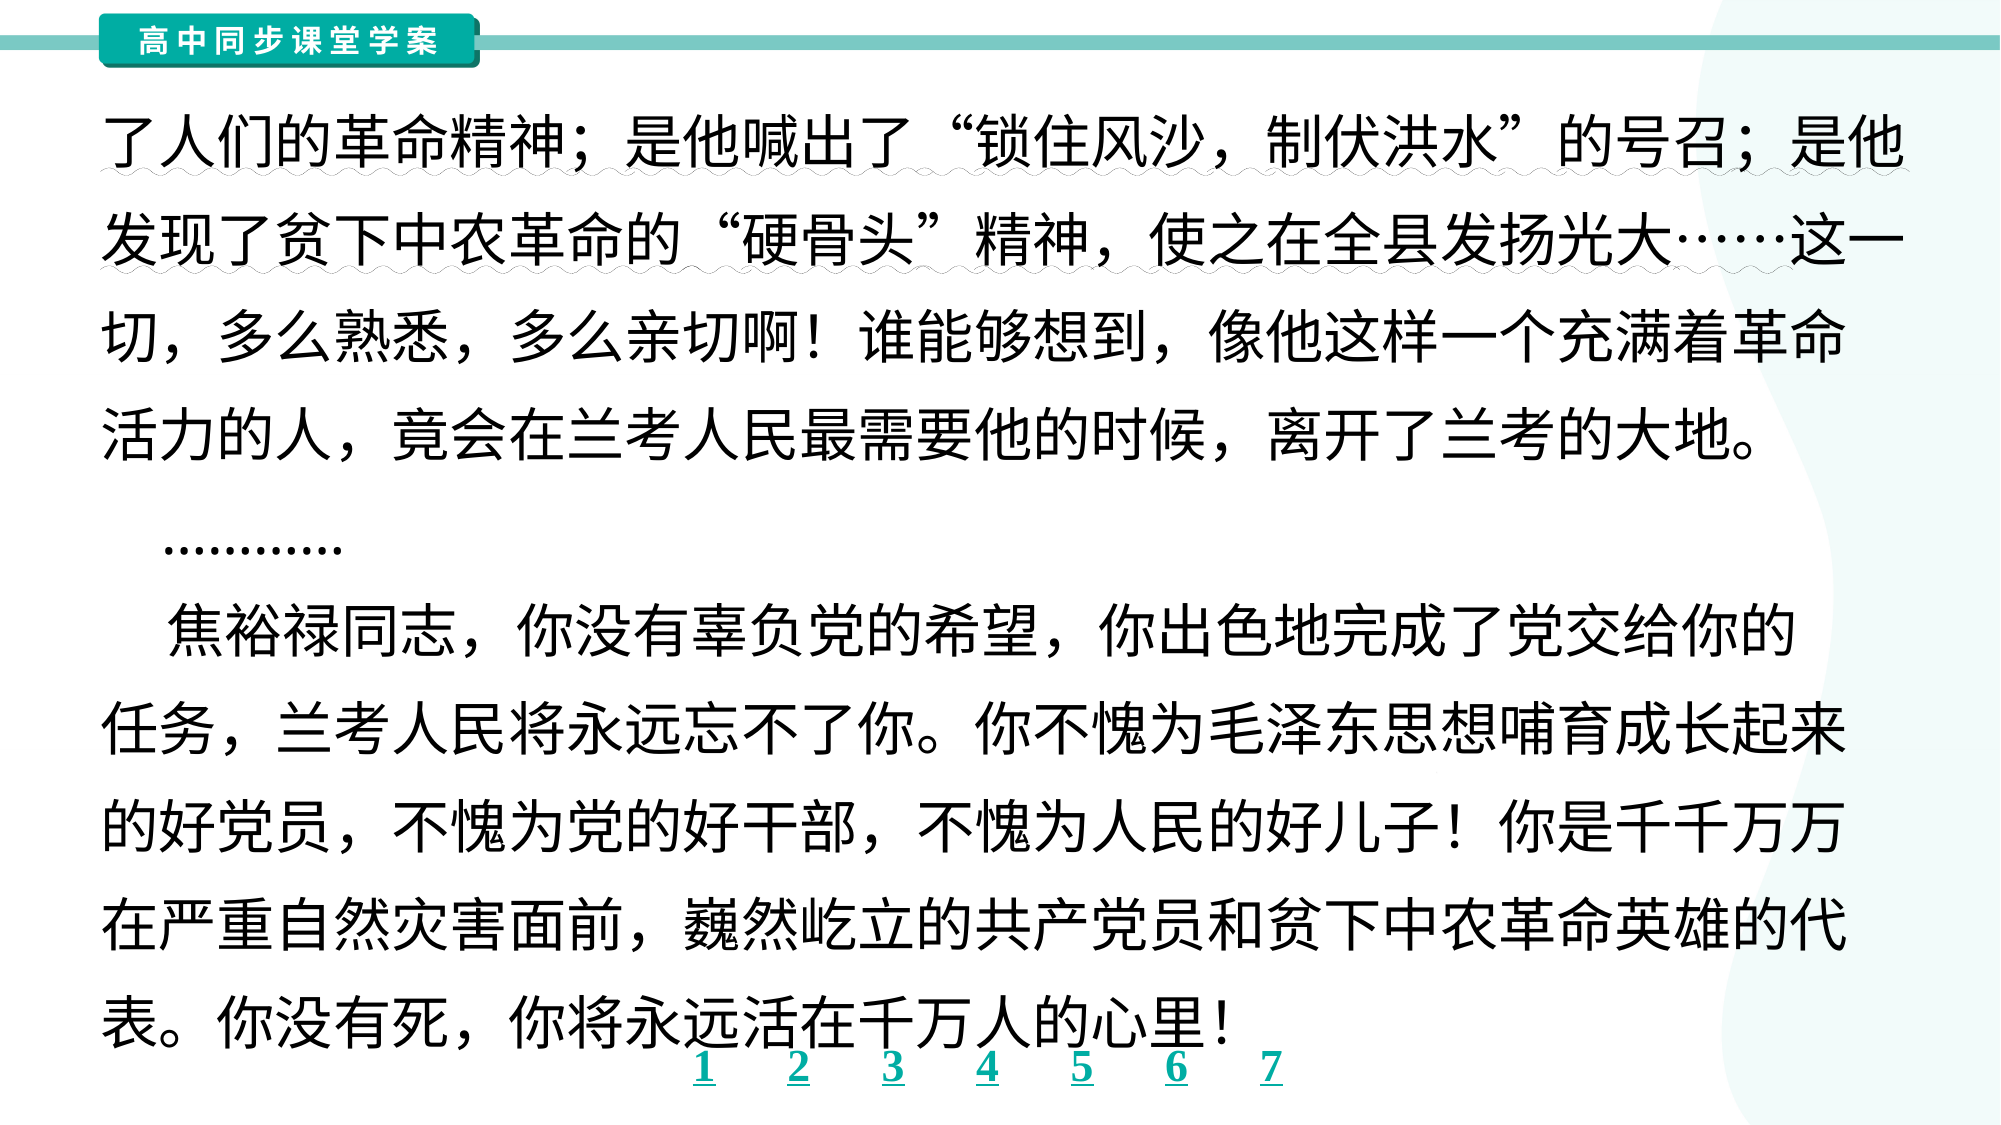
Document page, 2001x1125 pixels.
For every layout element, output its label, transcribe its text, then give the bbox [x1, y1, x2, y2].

text_box 了人们的革命精神；是他喊出了“锁住风沙，制伏洪水”的号召；是他 发现了贫下中农革命的“硬骨头”精神，使之在全县发扬光大……这一 切，多么熟悉，多么亲切啊！谁能够想到，像他这样一个充满着革命 活力的人，竟会在兰考人民最需要他的时候，离开了兰考的大地。 ………… 焦裕禄同志，你没有辜负党的希望，你出色地完成了党交给你的 任务，兰考人民将永远忘不了你。你不愧为毛泽东思想哺育成长起来 的好党员，不愧为党的好干部，不愧为人民的好儿子！你是千千万万 在严重自然灾害面前，巍然屹立的共产党员和贫下中农革命英雄的代 表。你没有死，你将永远活在千万人的心里！ [100, 76, 1899, 1056]
picture [0, 0, 2000, 1125]
